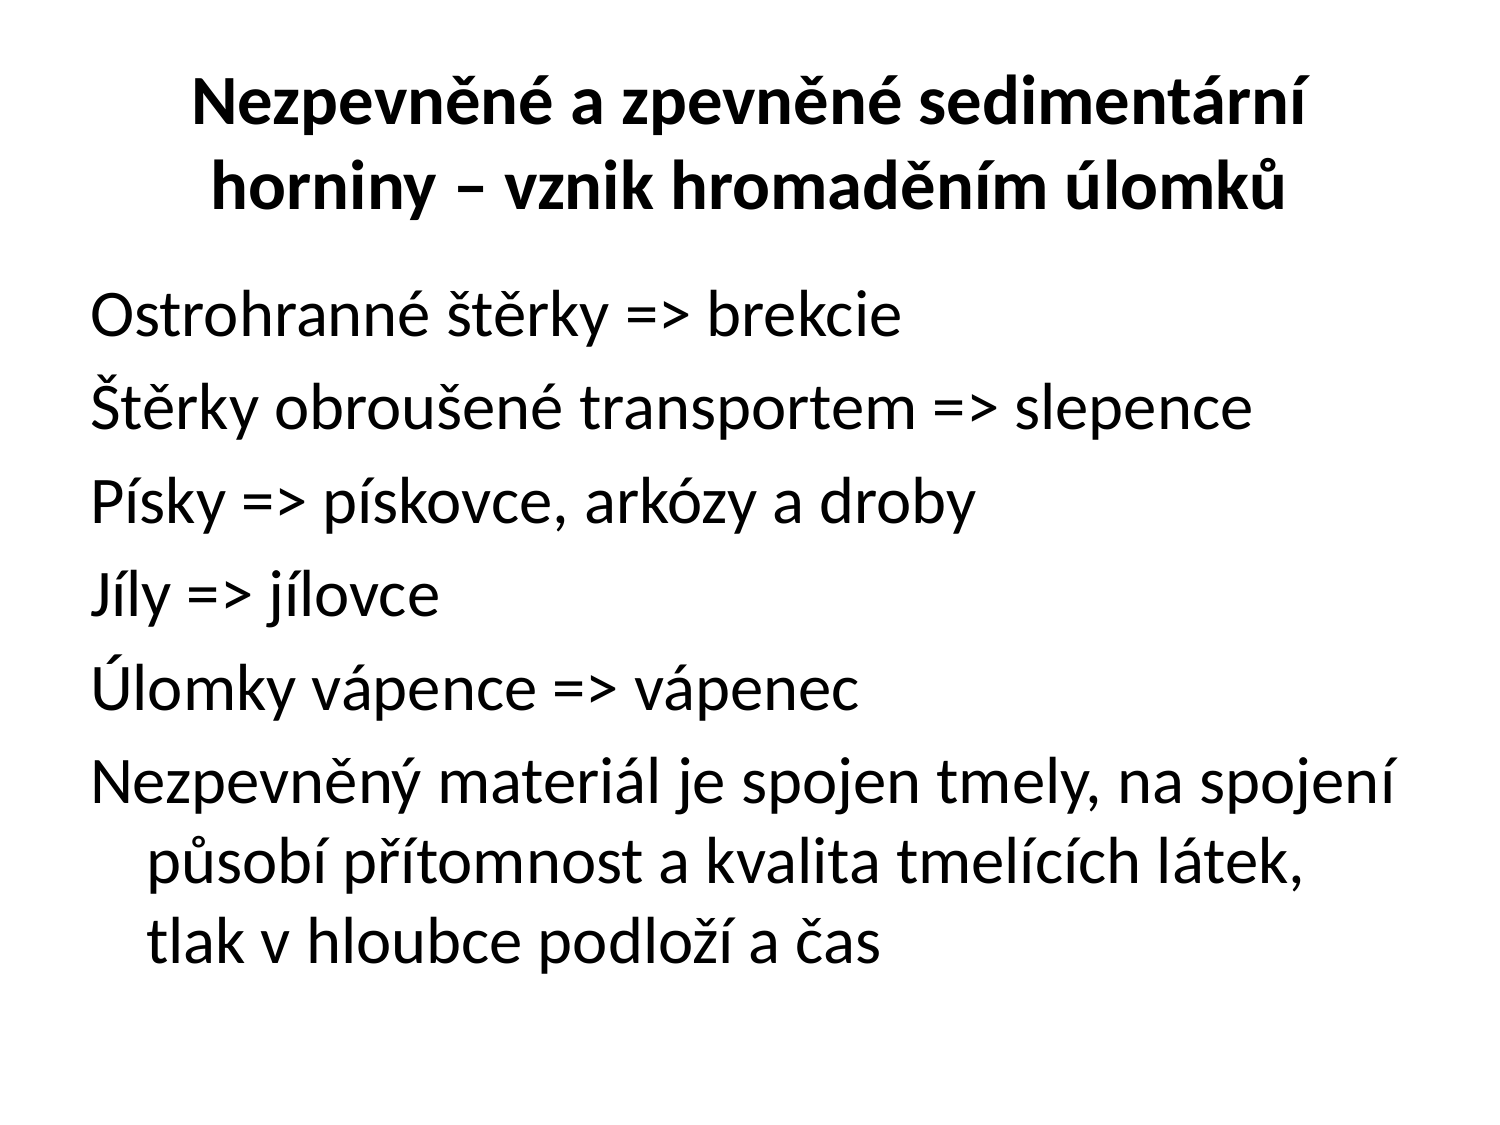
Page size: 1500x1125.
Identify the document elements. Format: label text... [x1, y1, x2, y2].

list Ostrohranné štěrky => brekcie Štěrky obroušené transportem => slepence Písky => pískovce, arkózy a droby Jíly => jílovce Úlomky vápence => vápenec Nezpevněný materiál je spojen tmely, na spojení působí přítomnost a kvalita tmelících látek, tlak v hloubce podloží a čas [75, 262, 1425, 1005]
title Nezpevněné a zpevněné sedimentární horniny – vznik hromaděním úlomků [75, 45, 1425, 233]
